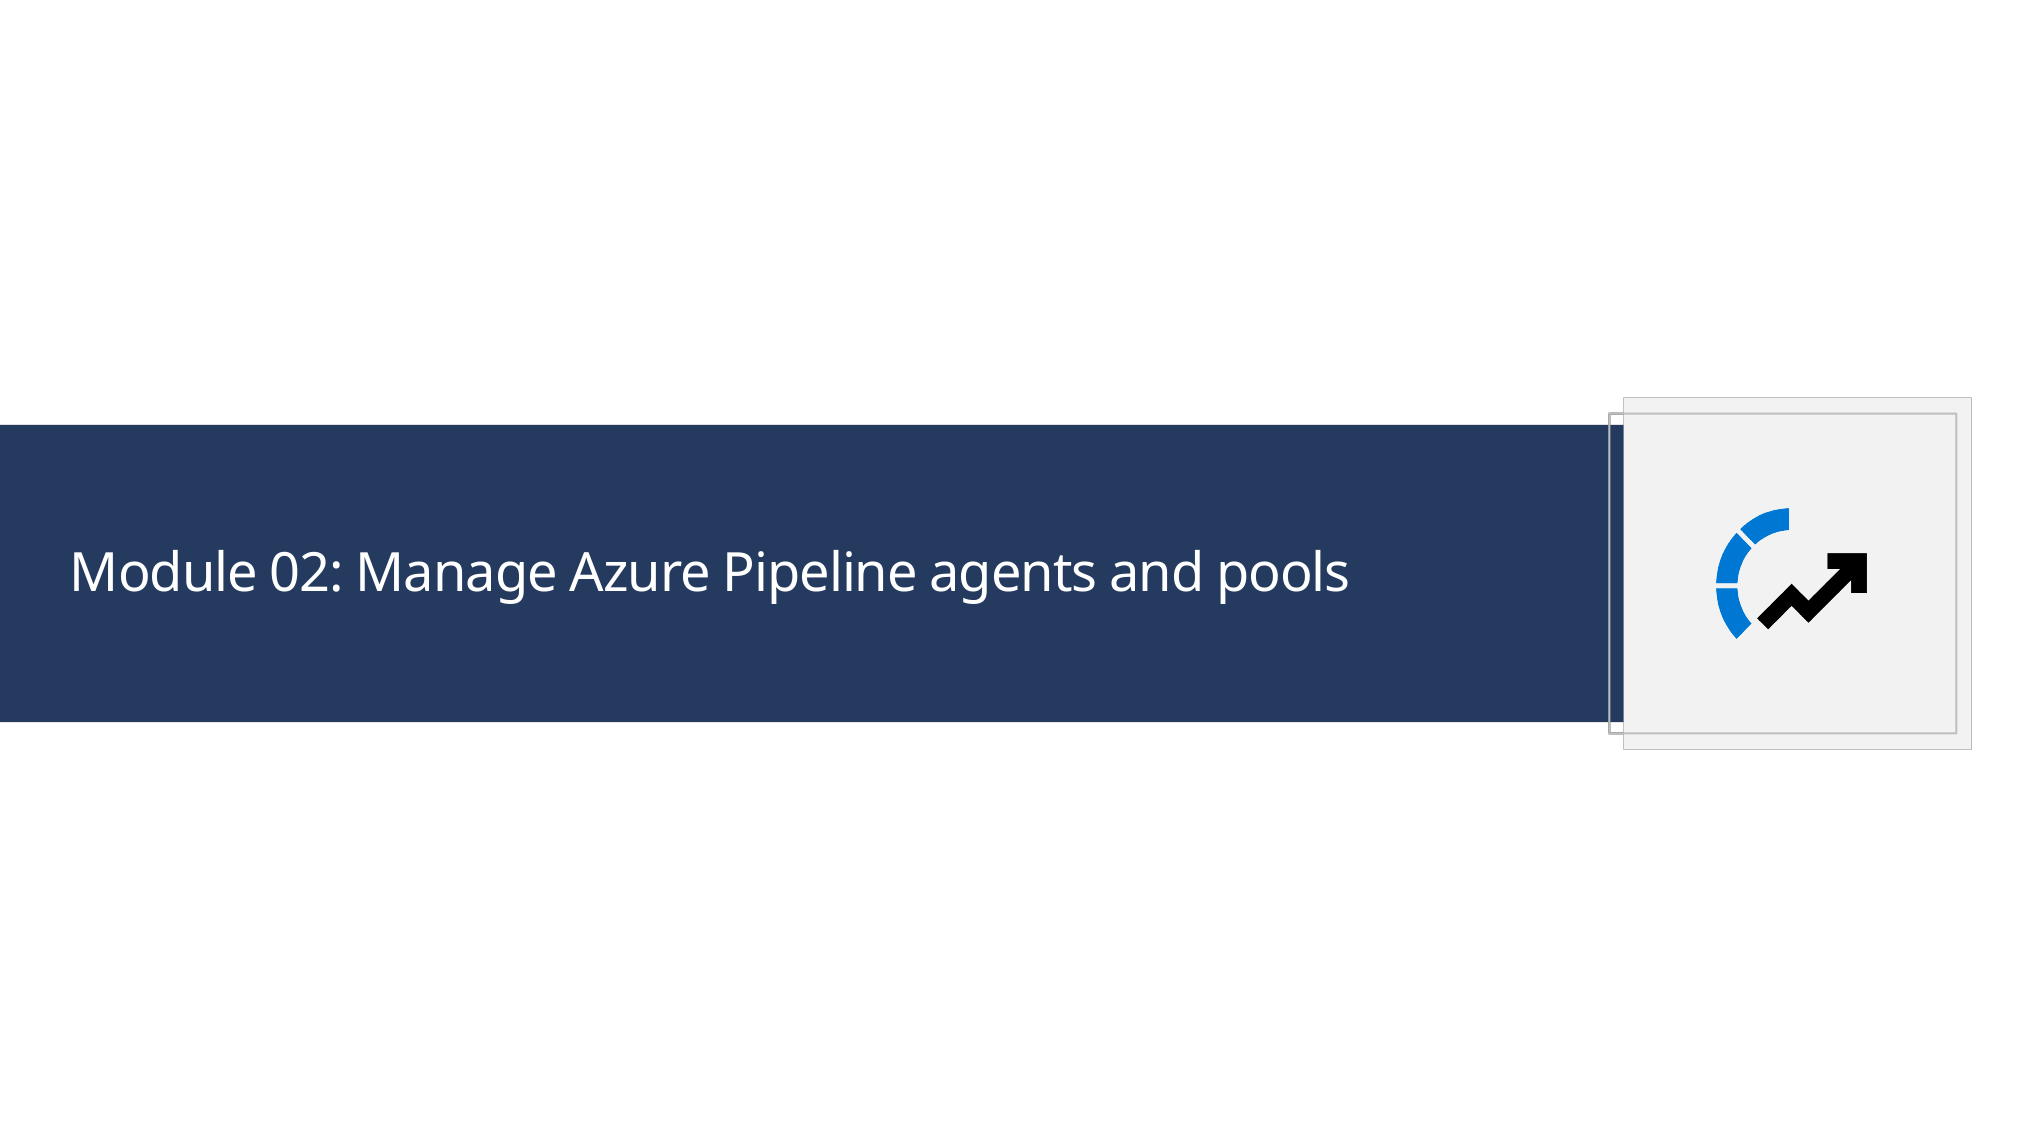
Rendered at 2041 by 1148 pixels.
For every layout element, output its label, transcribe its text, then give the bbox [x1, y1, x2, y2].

picture [0, 0, 2041, 1148]
title Module 02: Manage Azure Pipeline agents and pools [70, 544, 1558, 604]
